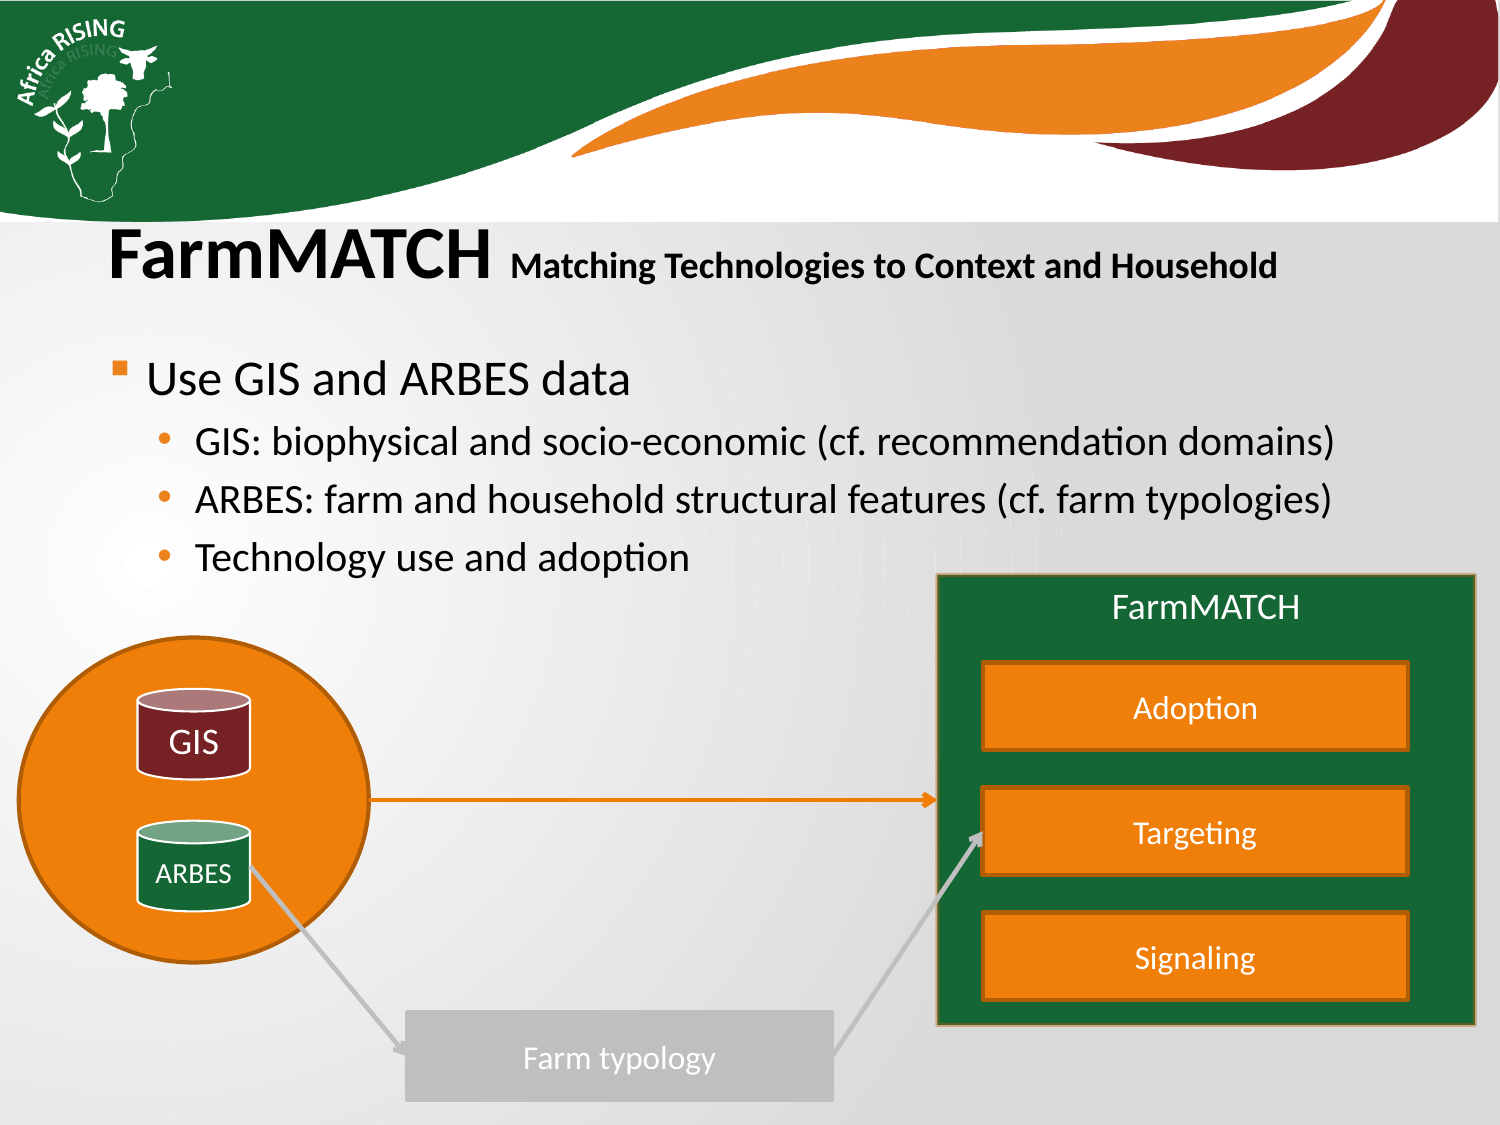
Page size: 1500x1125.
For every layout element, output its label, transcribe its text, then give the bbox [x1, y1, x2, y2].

list FarmMATCH Matching Technologies to Context and Household [75, 196, 1412, 384]
text_box ARBES [135, 818, 253, 914]
text_box FarmMATCH [1412, 573, 1477, 1027]
list Use GIS and ARBES data GIS: biophysical and socio-economic (cf. recommendation domains) ARBES: farm and household structural features (cf. farm typologies) Technology use and adoption [75, 384, 1412, 1071]
text_box Farm typology [405, 1010, 834, 1102]
text_box Adoption [981, 660, 1410, 752]
picture [0, 0, 1499, 222]
text_box Signaling [995, 910, 1410, 1002]
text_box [249, 865, 408, 1057]
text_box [831, 830, 984, 1057]
text_box Targeting [980, 785, 1410, 877]
text_box GIS [135, 686, 253, 782]
text_box [16, 677, 75, 923]
